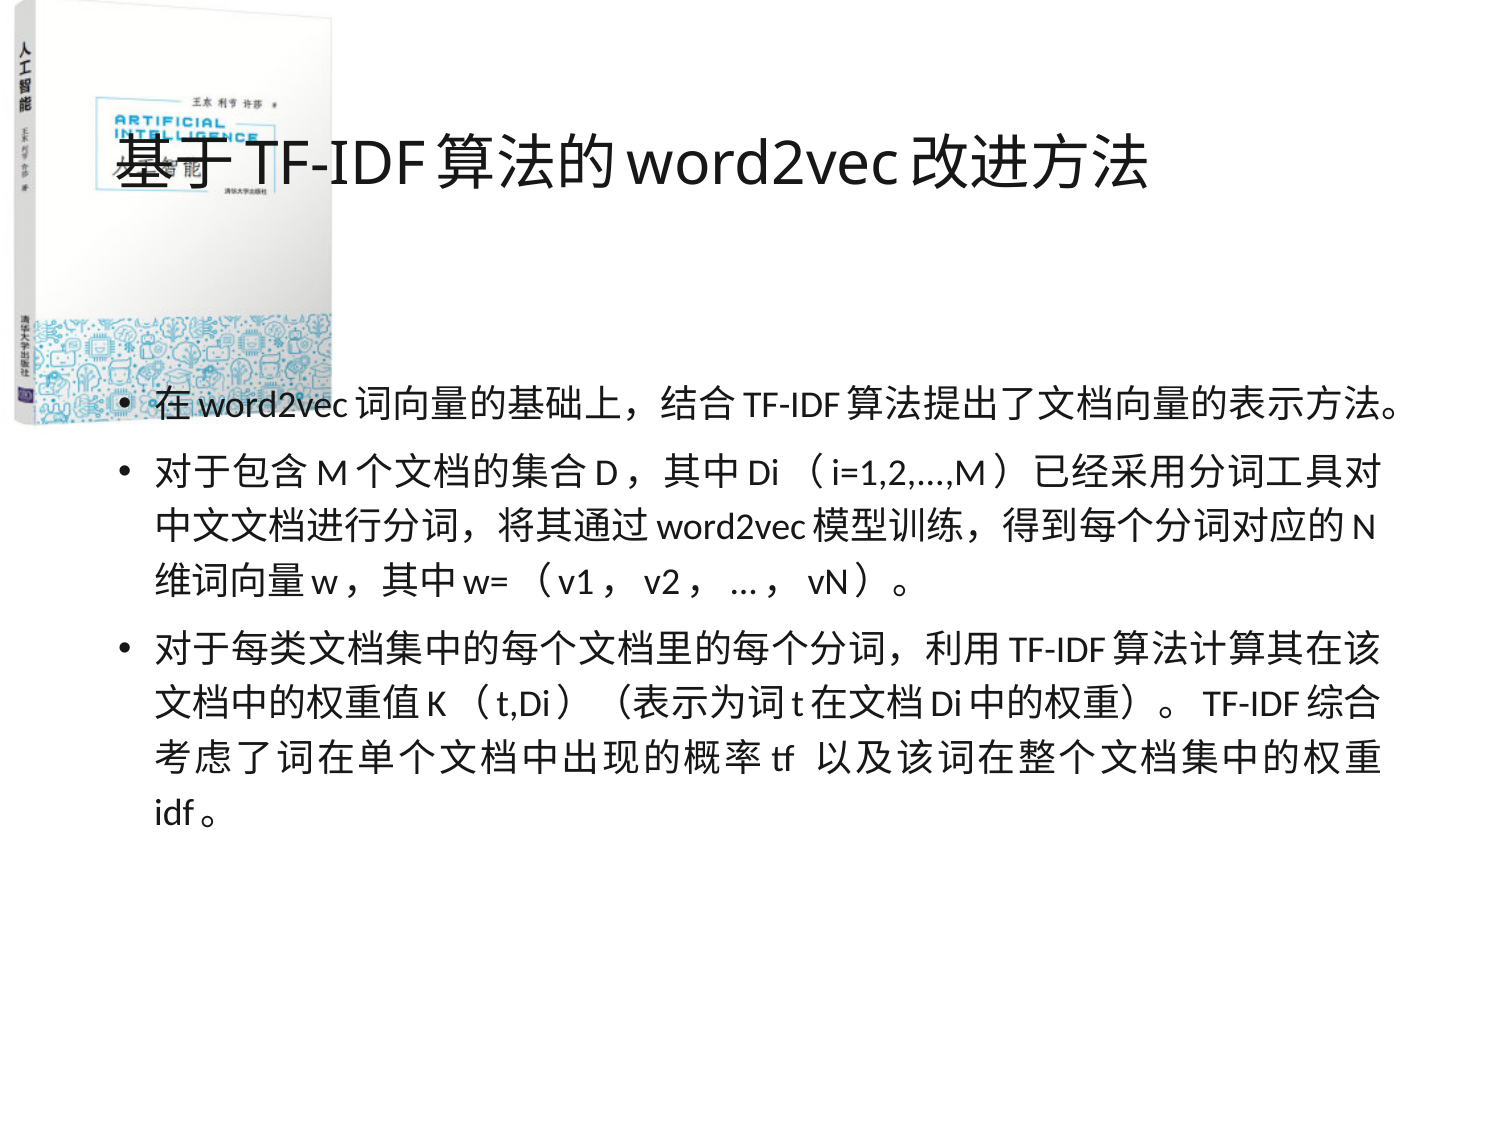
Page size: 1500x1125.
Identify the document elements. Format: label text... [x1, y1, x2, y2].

title 基于TF-IDF算法的word2vec改进方法 [103, 59, 1397, 278]
list 在word2vec词向量的基础上，结合TF-IDF算法提出了文档向量的表示方法。 对于包含M个文档的集合D，其中Di（i=1,2,...,M）已经采用分词工具对中文文档进行分词，将其通过word2vec模型训练，得到每个分词对应的N维词向量w，其中w=（v1，v2，...，vN）。 对于每类文档集中的每个文档里的每个分词，利用TF-IDF算法计算其在该文档中的权重值K（t,Di）（表示为词t在文档Di中的权重）。TF-IDF综合考虑了词在单个文档中出现的概率tf 以及该词在整个文档集中的权重 idf。 [103, 363, 1397, 899]
picture [0, 0, 393, 443]
